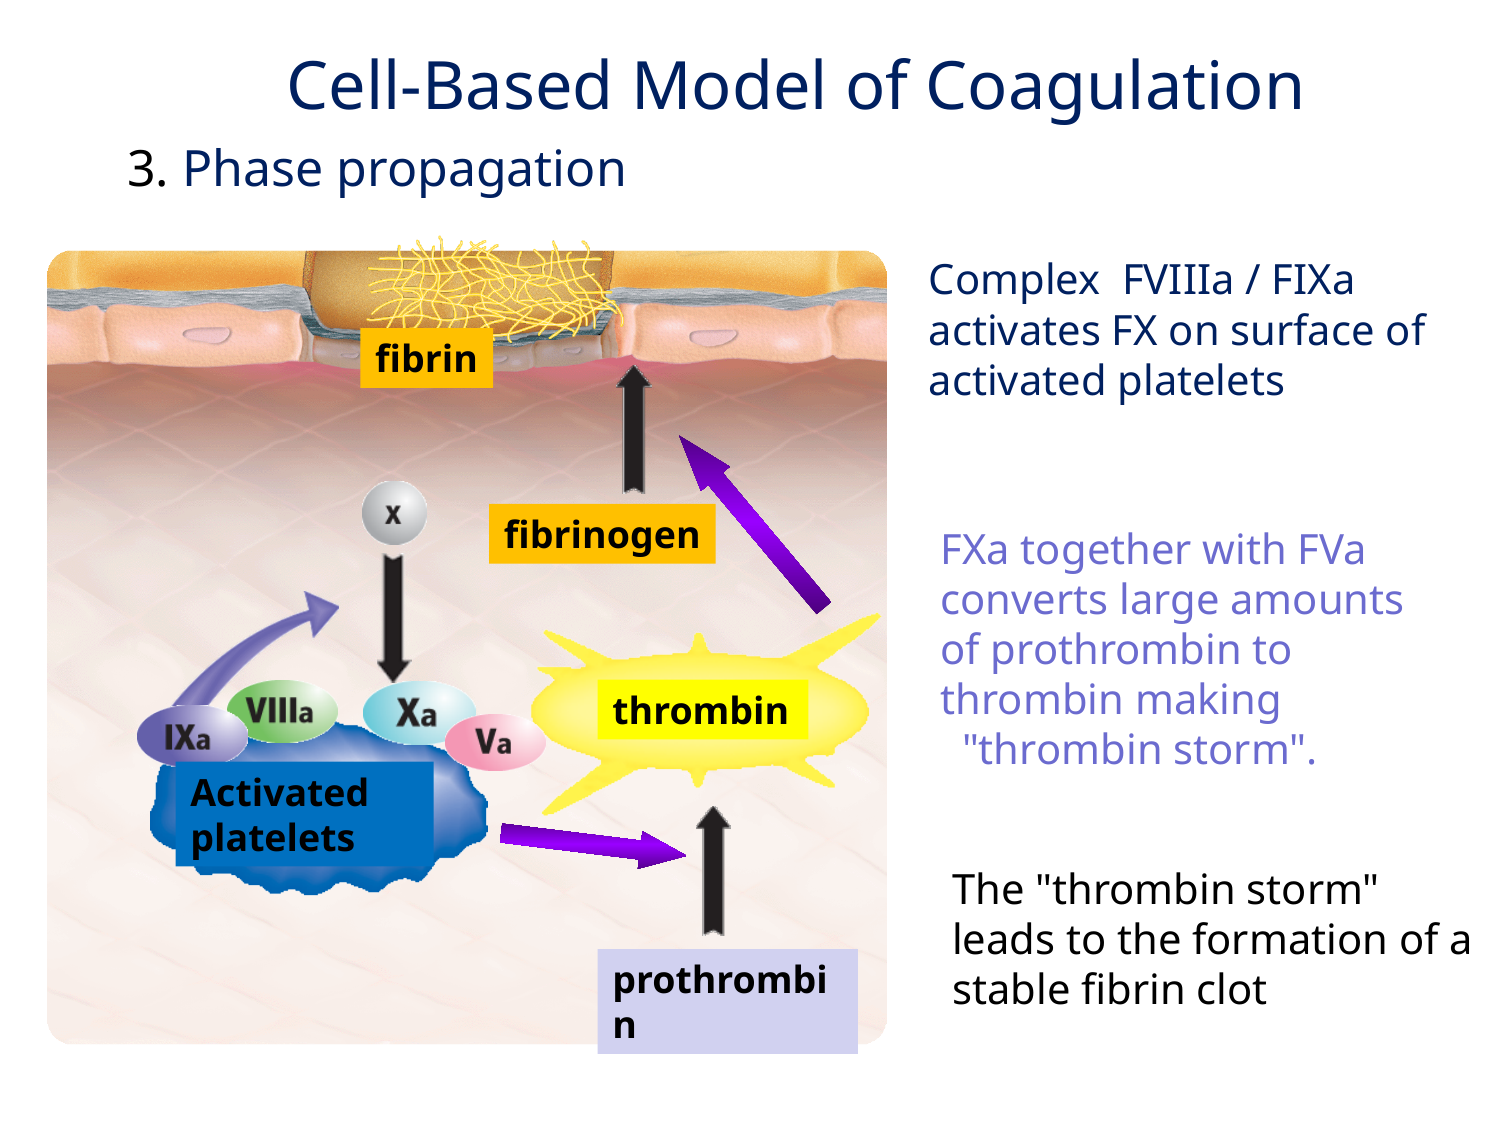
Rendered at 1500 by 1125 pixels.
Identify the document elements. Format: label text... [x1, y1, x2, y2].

text_box Cell-Based Model of Coagulation [257, 35, 1336, 130]
picture [363, 553, 445, 745]
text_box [445, 515, 1446, 784]
picture [363, 234, 627, 363]
text_box The "thrombin storm" leads to the formation of a stable fibrin clot [937, 855, 1500, 1021]
picture [34, 245, 903, 1091]
picture [616, 364, 652, 495]
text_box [137, 245, 1465, 897]
text_box 3. Phase propagation [112, 128, 914, 204]
picture [362, 481, 427, 545]
